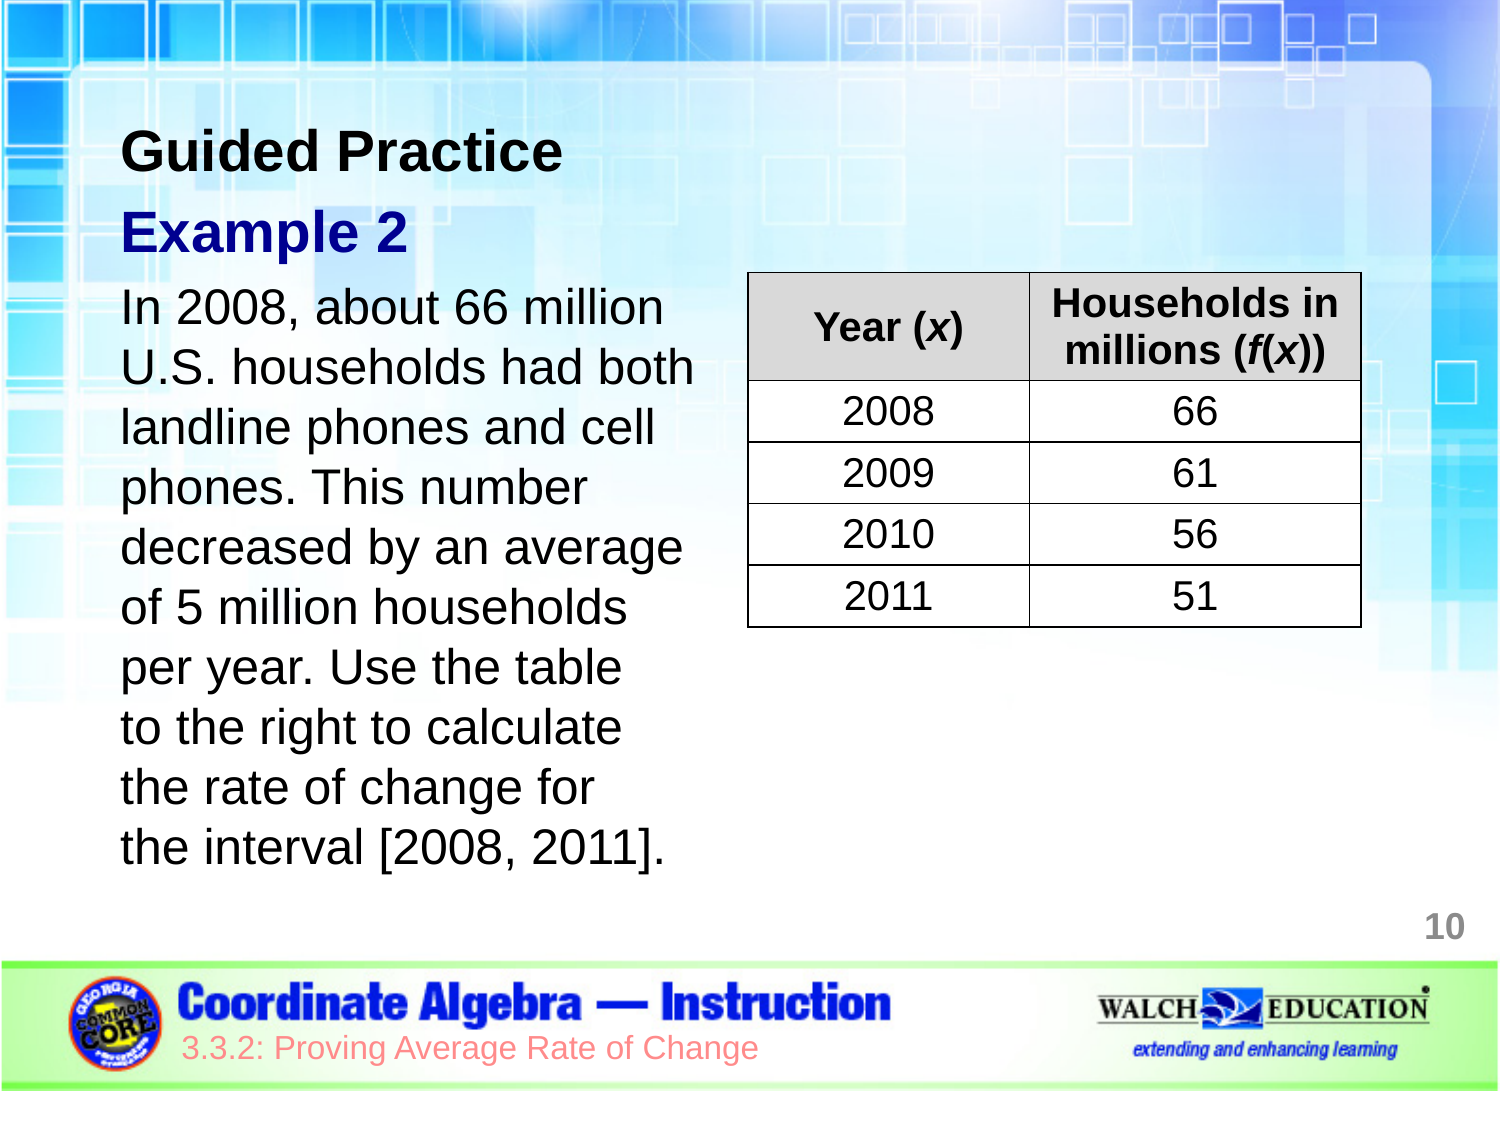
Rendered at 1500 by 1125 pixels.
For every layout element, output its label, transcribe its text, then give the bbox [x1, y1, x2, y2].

picture [1, 0, 1500, 1091]
table_cell 61 [1030, 443, 1360, 503]
table_header Year (x) [749, 273, 1029, 380]
table_cell 66 [1030, 381, 1360, 441]
table_cell 56 [1030, 504, 1360, 564]
subtitle Guided Practice Example 2 In 2008, about 66 million U.S. households had both landline phones and cell phones. This number decreased by an average of 5 million households per year. Use the table to the right to calculate the rate of change for the interval [2008, 2011]. [105, 105, 1428, 925]
footer 3.3.2: Proving Average Rate of Change [166, 1024, 1080, 1069]
table_header Households in millions (f(x)) [1030, 273, 1360, 380]
table_cell 2010 [749, 504, 1029, 564]
table_cell 2008 [749, 381, 1029, 441]
table_cell 2011 [749, 566, 1029, 626]
slide_number 10 [1361, 901, 1481, 949]
table_cell 51 [1030, 566, 1360, 626]
table_cell 2009 [749, 443, 1029, 503]
